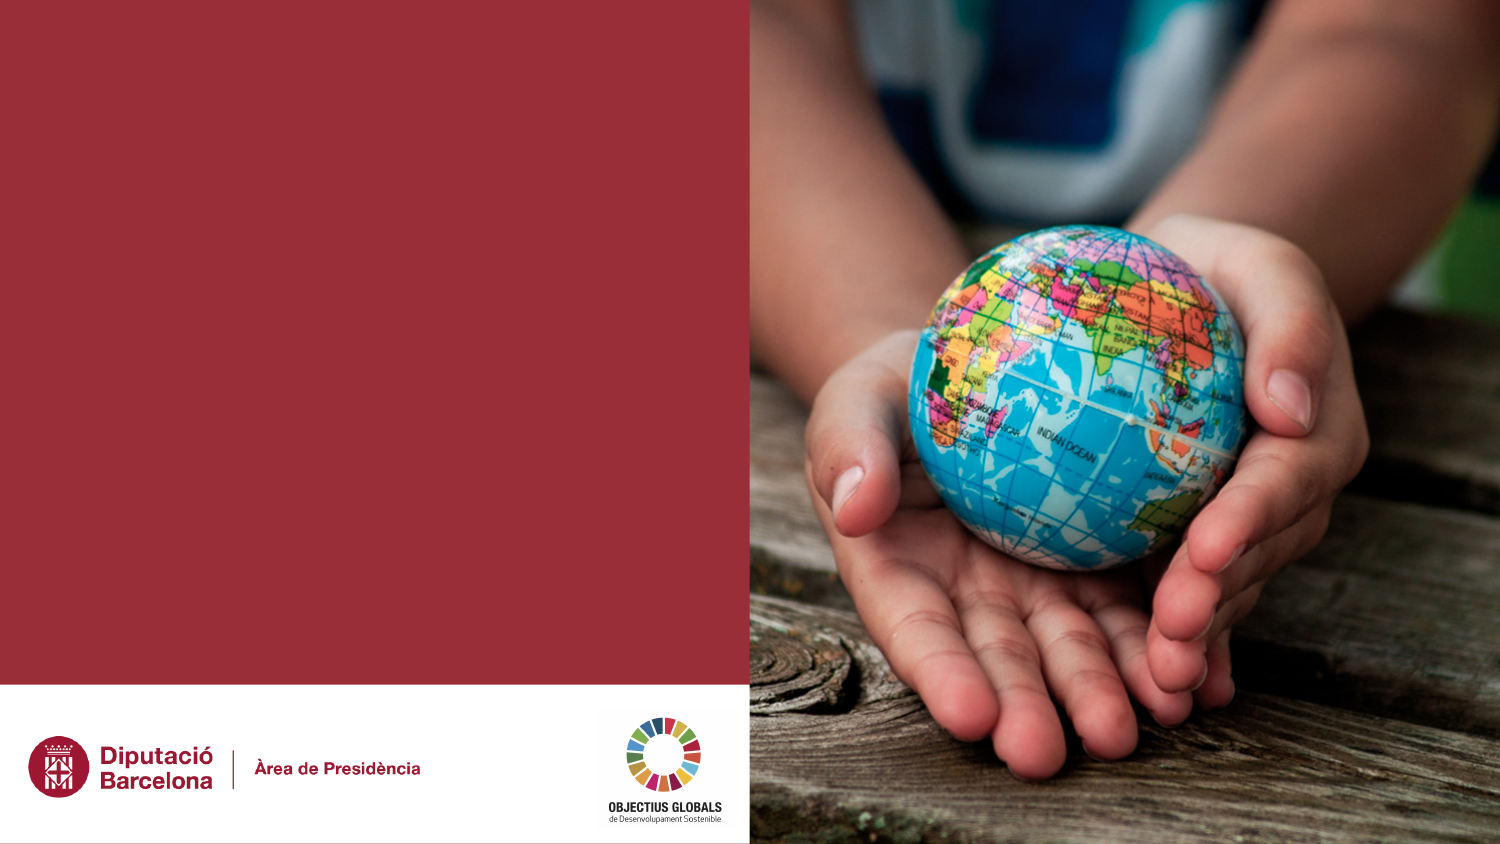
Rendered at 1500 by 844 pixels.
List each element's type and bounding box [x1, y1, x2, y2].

picture [28, 736, 420, 798]
picture [596, 709, 736, 830]
picture [749, 0, 1500, 844]
